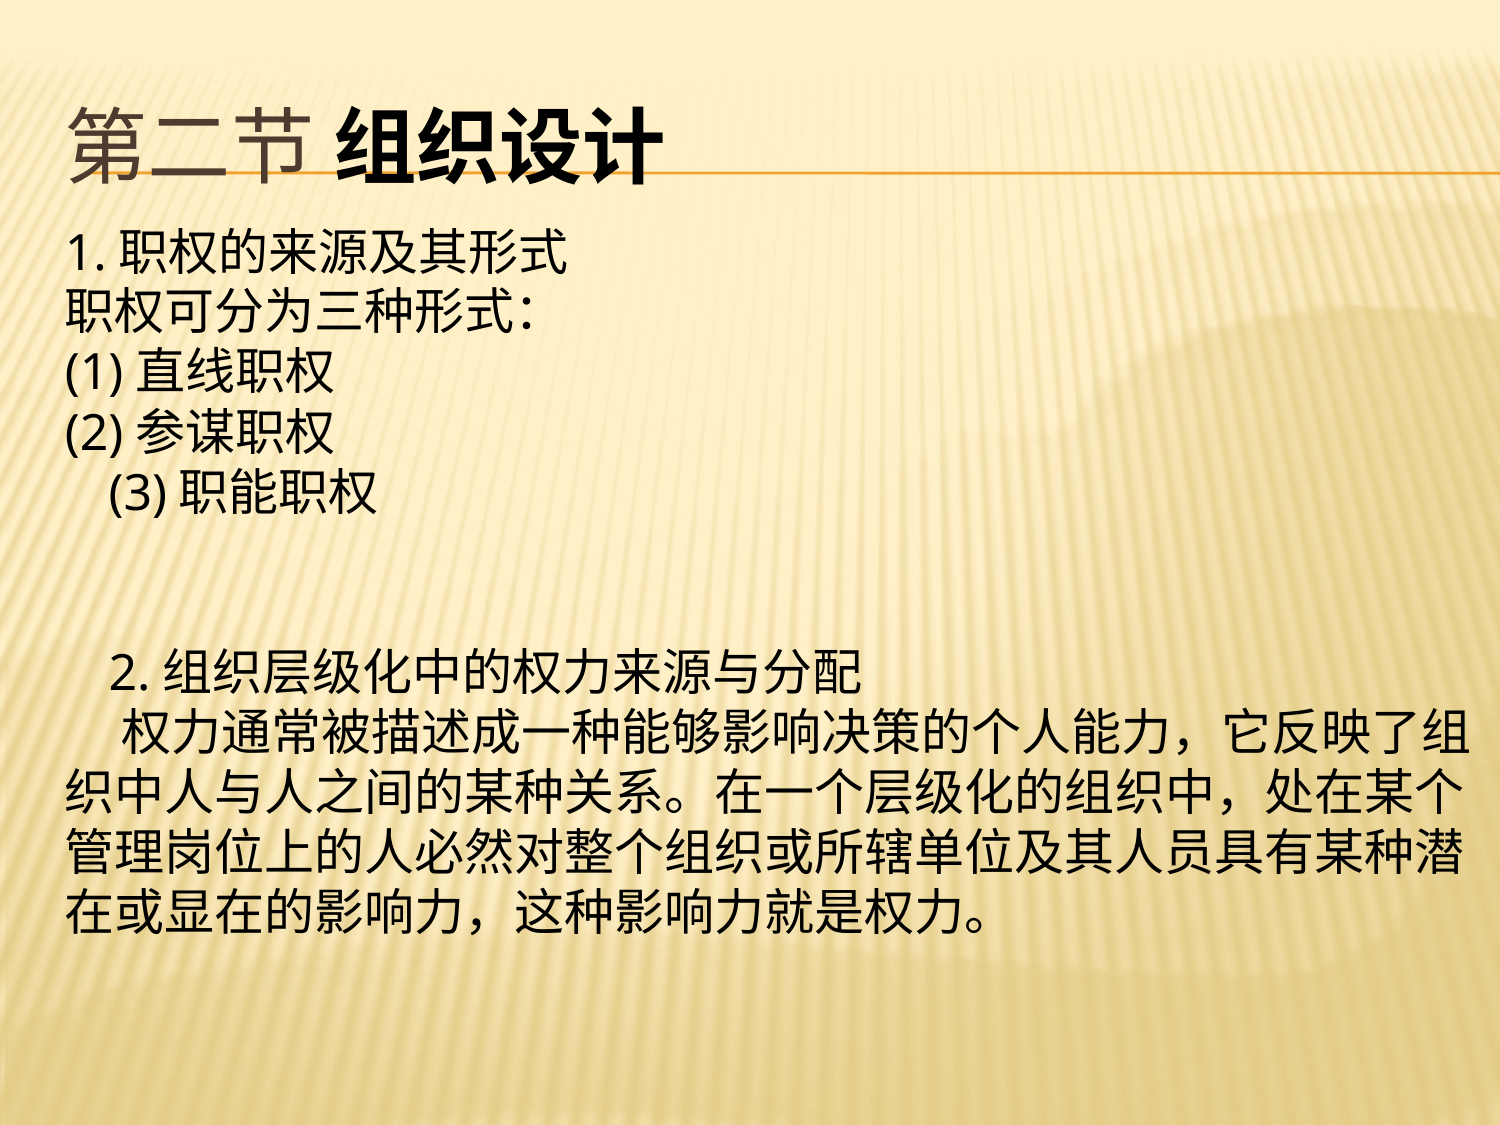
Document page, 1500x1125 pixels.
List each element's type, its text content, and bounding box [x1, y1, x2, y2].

title 第二节 组织设计 [50, 75, 1475, 212]
text_box 1.职权的来源及其形式 职权可分为三种形式： (1)直线职权 (2)参谋职权 (3)职能职权 2.组织层级化中的权力来源与分配 权力通常被描述成一种能够影响决策的个人能力，它反映了组织中人与人之间的某种关系。在一个层级化的组织中，处在某个管理岗位上的人必然对整个组织或所辖单位及其人员具有某种潜在或显在的影响力，这种影响力就是权力。 [50, 212, 1487, 948]
